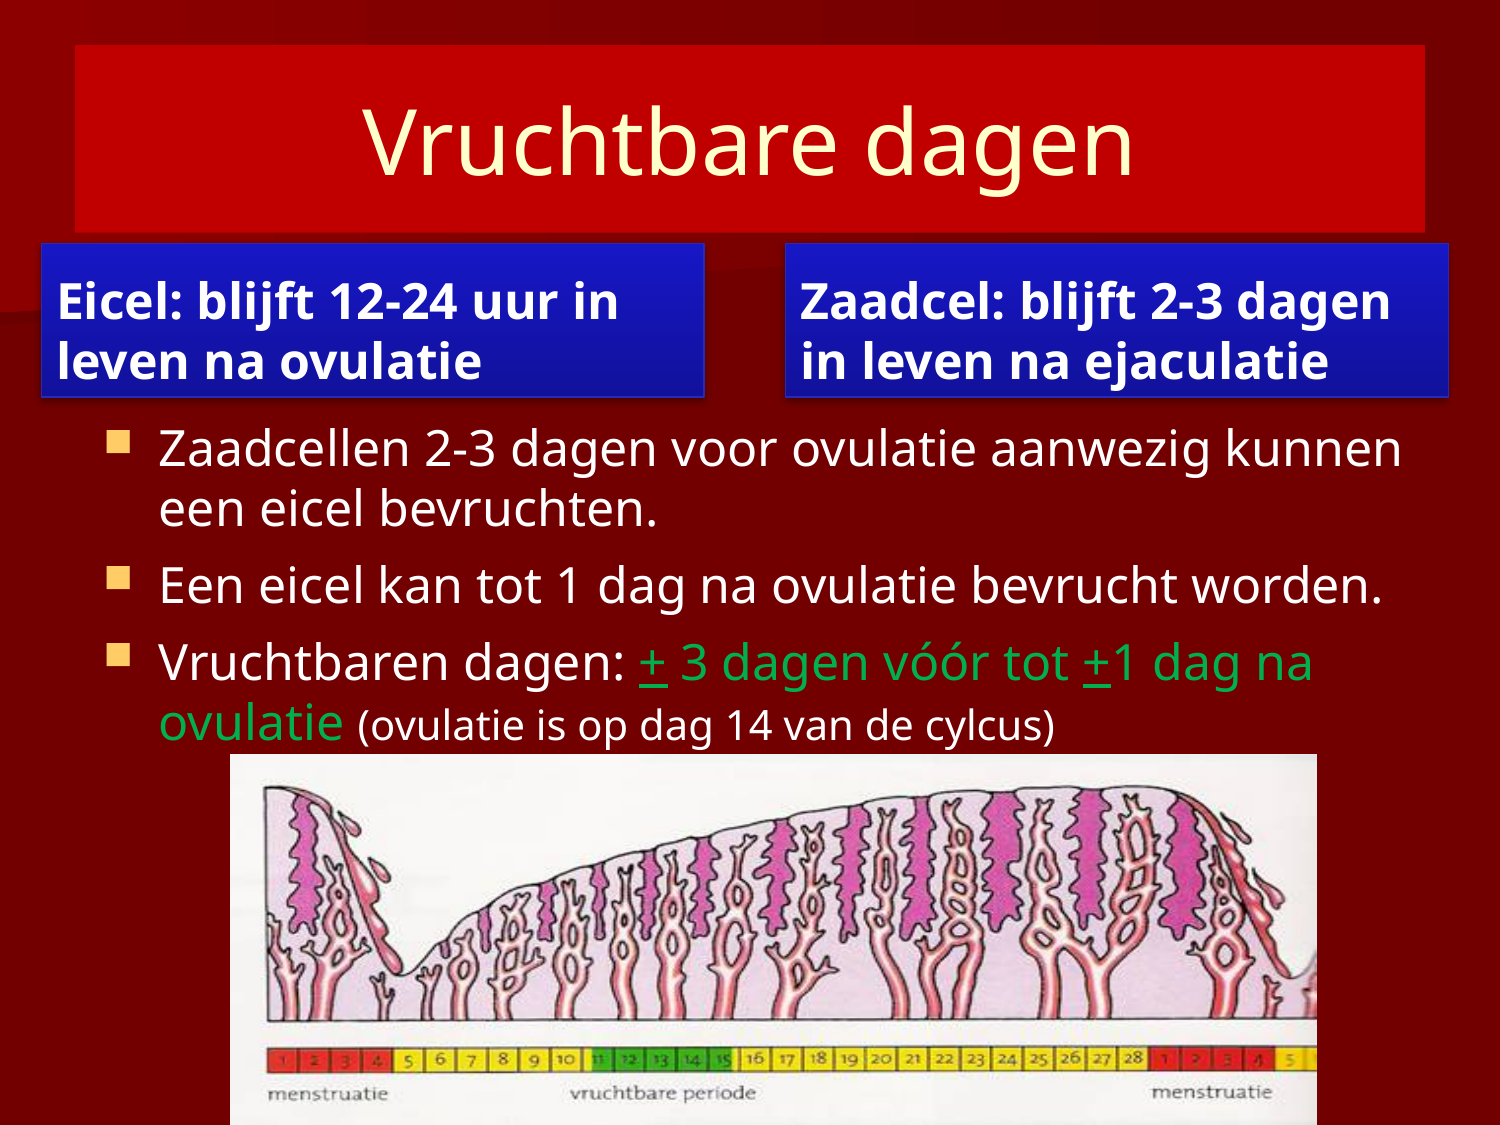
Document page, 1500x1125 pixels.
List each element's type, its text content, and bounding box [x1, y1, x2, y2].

list Zaadcellen 2-3 dagen voor ovulatie aanwezig kunnen een eicel bevruchten. Een eicel kan tot 1 dag na ovulatie bevrucht worden. Vruchtbaren dagen: + 3 dagen vóór tot +1 dag na ovulatie (ovulatie is op dag 14 van de cylcus) [88, 408, 1426, 764]
list Zaadcel: blijft 2-3 dagen in leven na ejaculatie [785, 243, 1449, 398]
picture [229, 754, 1318, 1125]
list Eicel: blijft 12-24 uur in leven na ovulatie [41, 243, 705, 398]
title Vruchtbare dagen [74, 44, 1426, 233]
